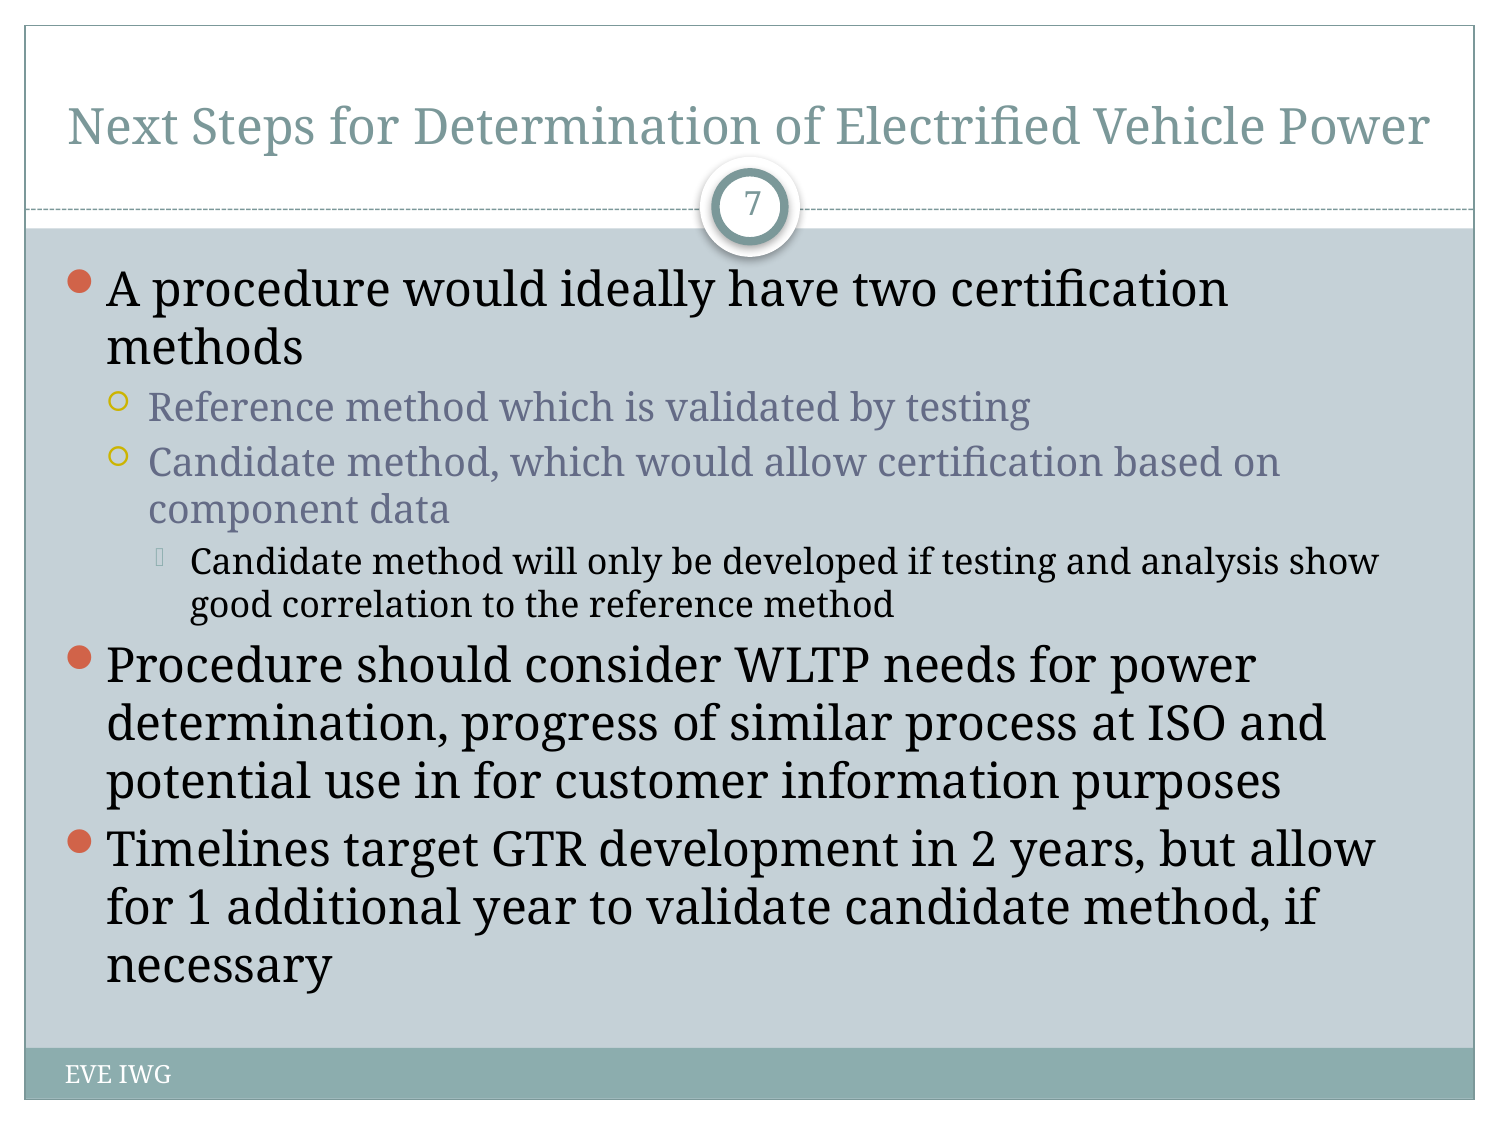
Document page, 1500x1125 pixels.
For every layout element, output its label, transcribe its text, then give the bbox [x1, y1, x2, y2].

slide_number 7 [715, 168, 791, 241]
list A procedure would ideally have two certification methods Reference method which is validated by testing Candidate method, which would allow certification based on component data Candidate method will only be developed if testing and analysis show good correlation to the reference method Procedure should consider WLTP needs for power determination, progress of similar process at ISO and potential use in for customer information purposes Timelines target GTR development in 2 years, but allow for 1 additional year to validate candidate method, if necessary [49, 250, 1445, 1001]
footer EVE IWG [50, 1051, 638, 1112]
title Next Steps for Determination of Electrified Vehicle Power [49, 37, 1450, 162]
